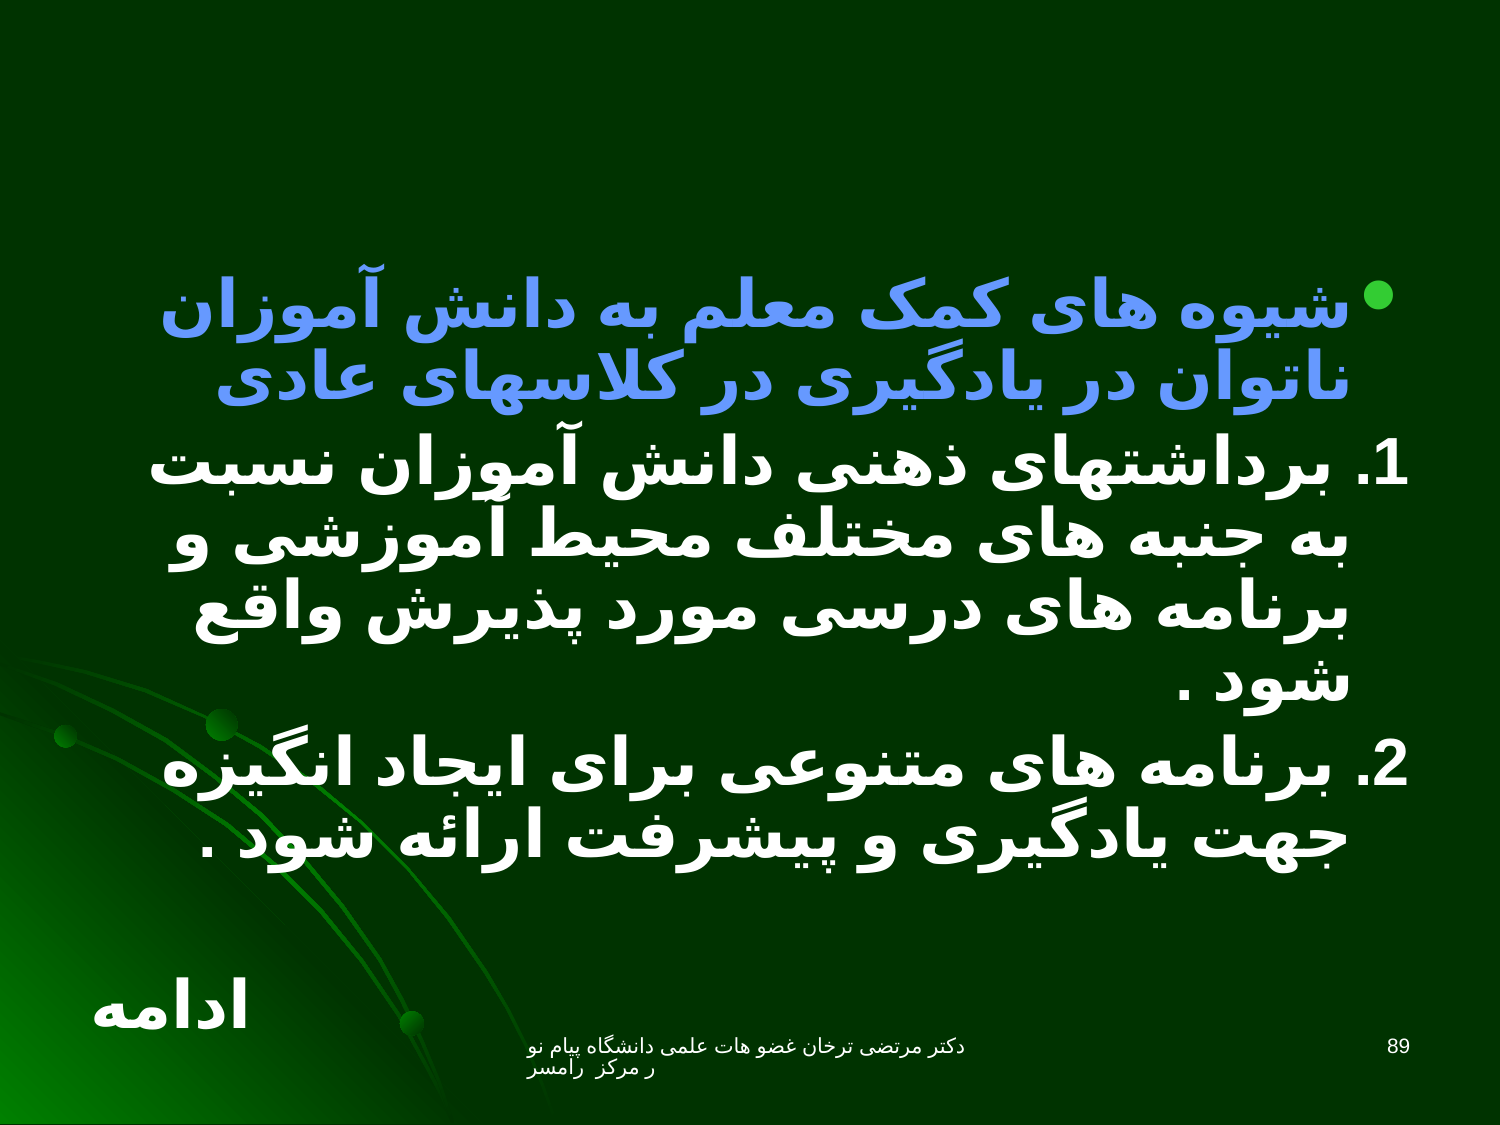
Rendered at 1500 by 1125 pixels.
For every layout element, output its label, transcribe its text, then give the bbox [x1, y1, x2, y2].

list شیوه های کمک معلم به دانش آموزان ناتوان در یادگیری در کلاسهای عادی 1. برداشتهای ذهنی دانش آموزان نسبت به جنبه های مختلف محیط آموزشی و برنامه های درسی مورد پذیرش واقع شود . 2. برنامه های متنوعی برای ایجاد انگیزه جهت یادگیری و پیشرفت ارائه شود . ادامه [74, 262, 1426, 1006]
slide_number 89 [1074, 1024, 1426, 1101]
footer دکتر مرتضی ترخان غضو هات علمی دانشگاه پیام نور مرکز رامسر [512, 1024, 988, 1101]
